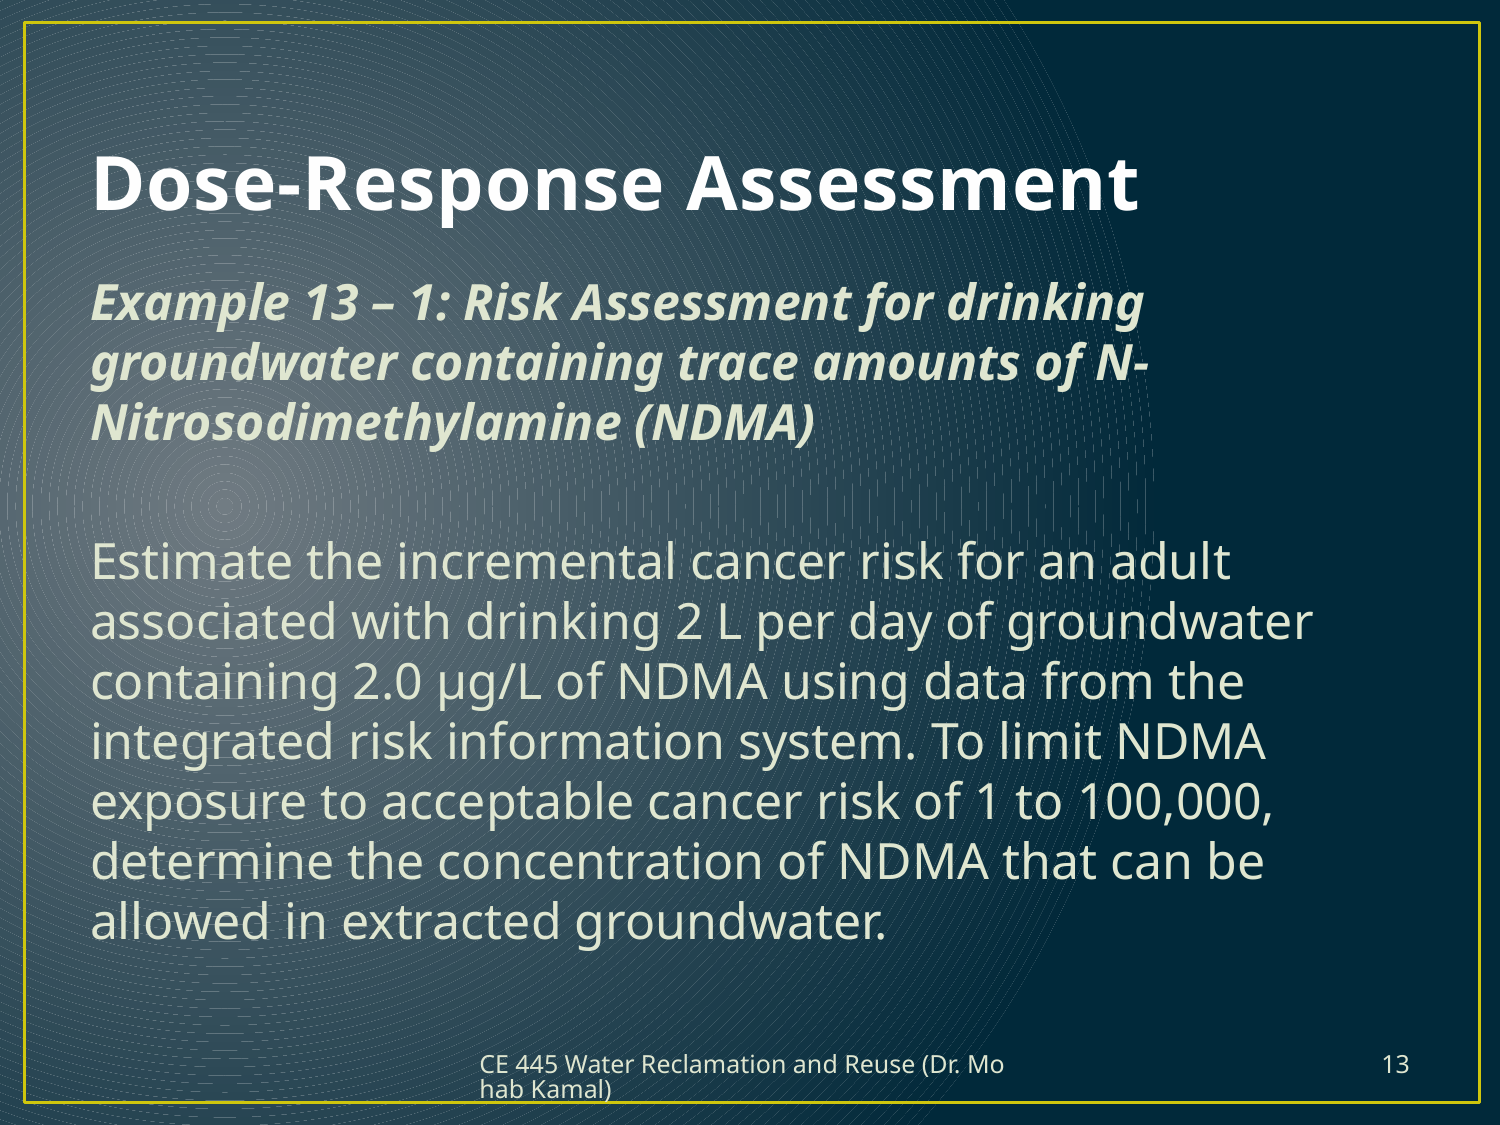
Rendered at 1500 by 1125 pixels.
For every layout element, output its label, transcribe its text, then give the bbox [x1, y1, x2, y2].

footer CE 445 Water Reclamation and Reuse (Dr. Mohab Kamal) [464, 1035, 1036, 1096]
list Example 13 – 1: Risk Assessment for drinking groundwater containing trace amounts of N-Nitrosodimethylamine (NDMA) Estimate the incremental cancer risk for an adult associated with drinking 2 L per day of groundwater containing 2.0 µg/L of NDMA using data from the integrated risk information system. To limit NDMA exposure to acceptable cancer risk of 1 to 100,000, determine the concentration of NDMA that can be allowed in extracted groundwater. [75, 262, 1425, 1005]
slide_number 13 [1074, 1035, 1425, 1096]
title Dose-Response Assessment [75, 45, 1425, 233]
